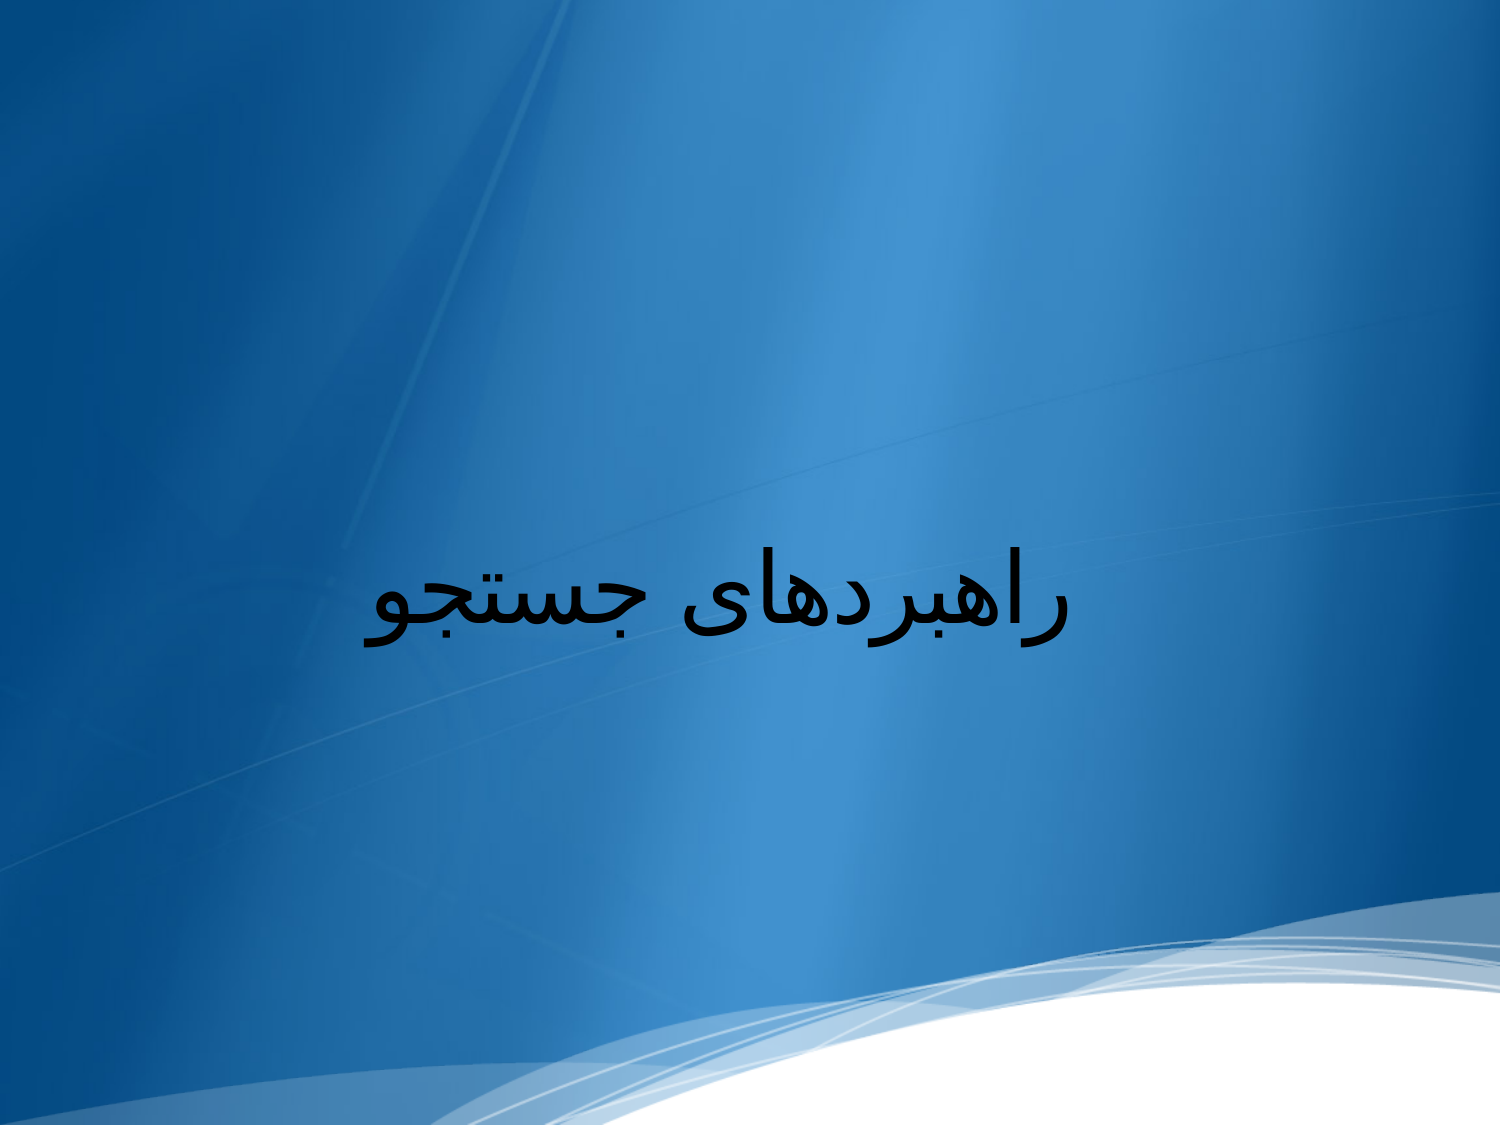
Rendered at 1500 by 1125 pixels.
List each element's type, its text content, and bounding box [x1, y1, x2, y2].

title راهبردهای جستجو [50, 537, 1425, 650]
picture [0, 0, 1500, 1125]
